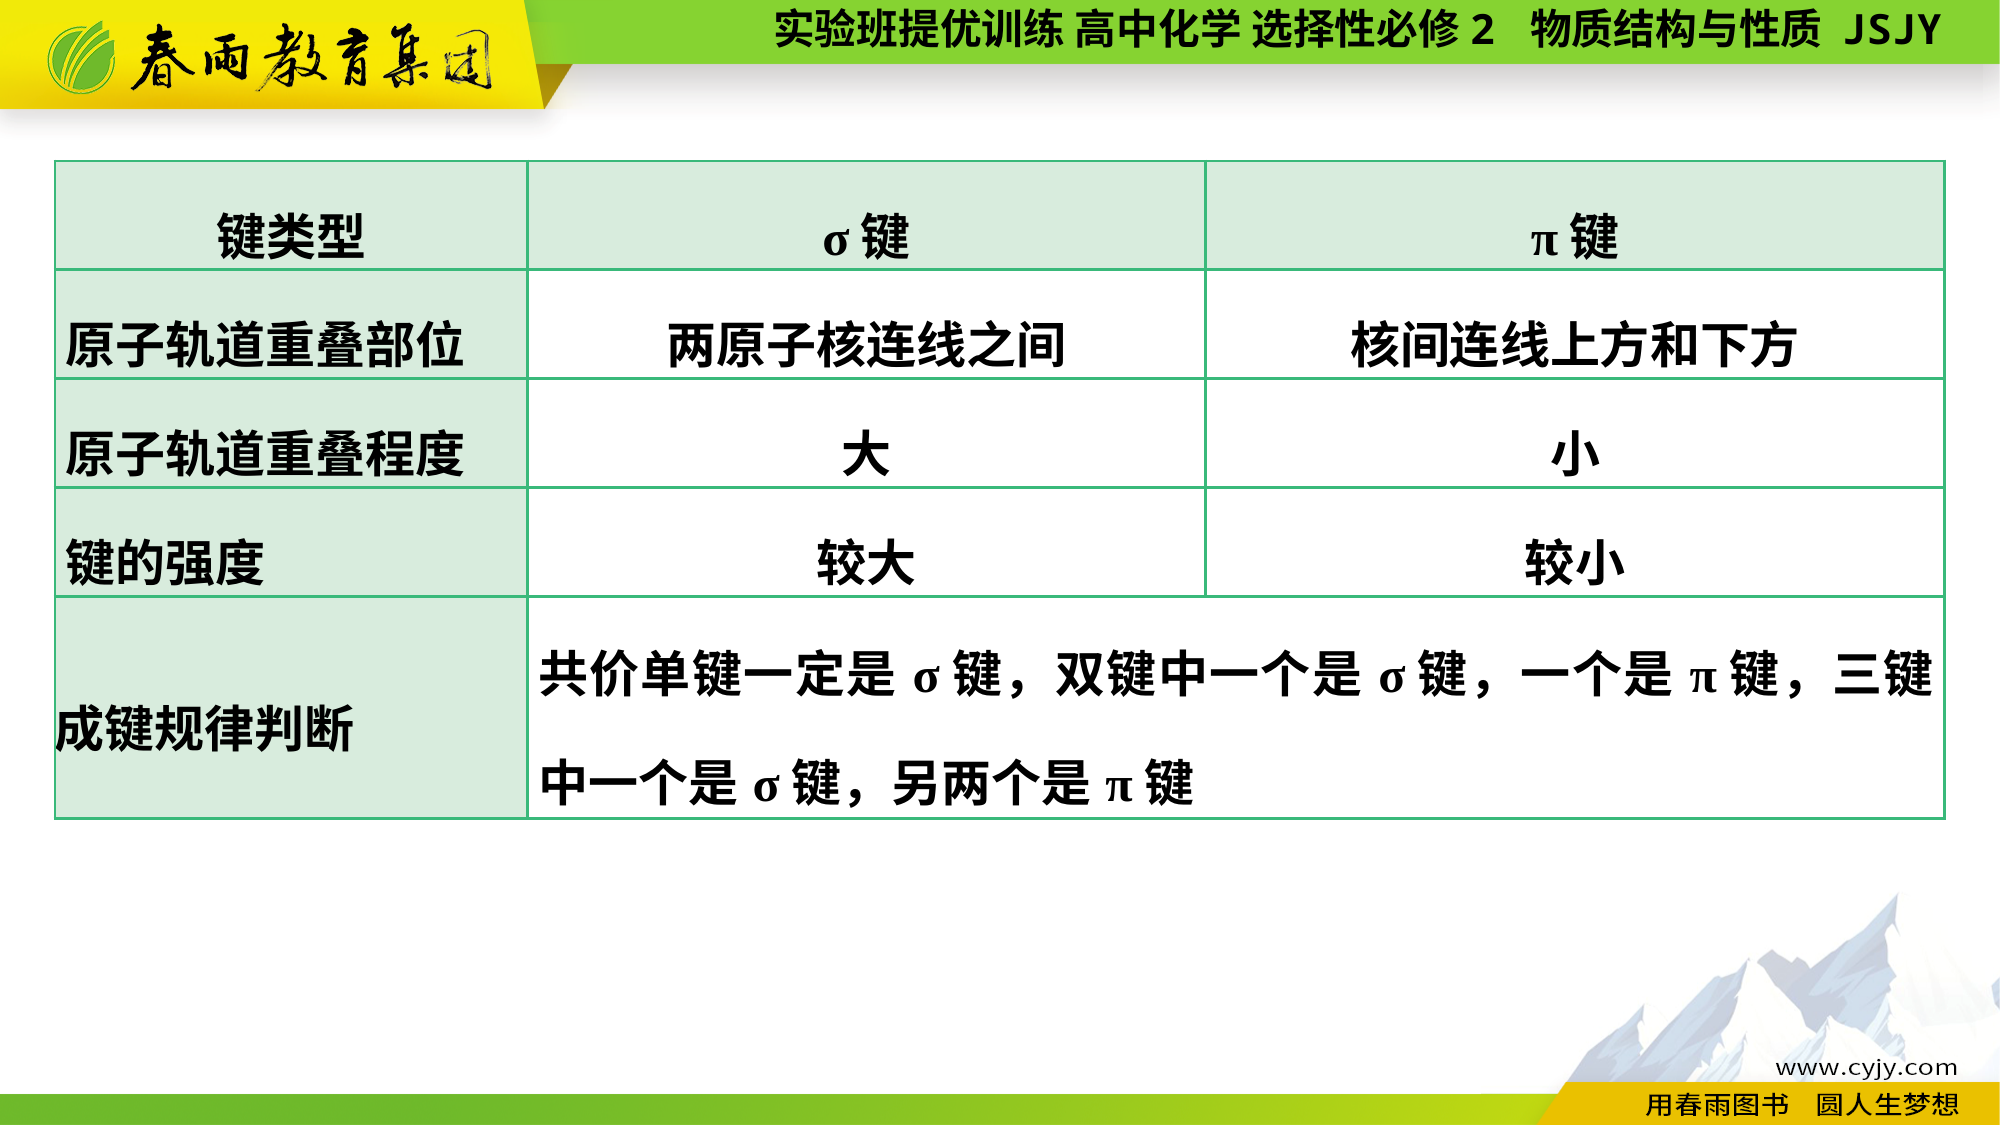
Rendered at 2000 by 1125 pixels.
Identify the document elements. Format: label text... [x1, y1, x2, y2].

table_header σ键 [529, 162, 1204, 268]
table_cell 原子轨道重叠部位 [56, 271, 526, 377]
table_cell 两原子核连线之间 [529, 271, 1204, 377]
table_cell 较大 [529, 489, 1204, 595]
table_cell 大 [529, 380, 1204, 486]
table_cell 较小 [1207, 489, 1943, 595]
table_cell 共价单键一定是σ键，双键中一个是σ键，一个是π键，三键中一个是σ键，另两个是π键 [529, 598, 1943, 817]
table_cell 键的强度 [56, 489, 526, 595]
table_cell 小 [1207, 380, 1943, 486]
table_header π键 [1207, 162, 1943, 268]
table_header 键类型 [56, 162, 526, 268]
table_cell 核间连线上方和下方 [1207, 271, 1943, 377]
table_cell 原子轨道重叠程度 [56, 380, 526, 486]
picture [0, 0, 2000, 1125]
table_cell 成键规律判断 [56, 598, 526, 817]
